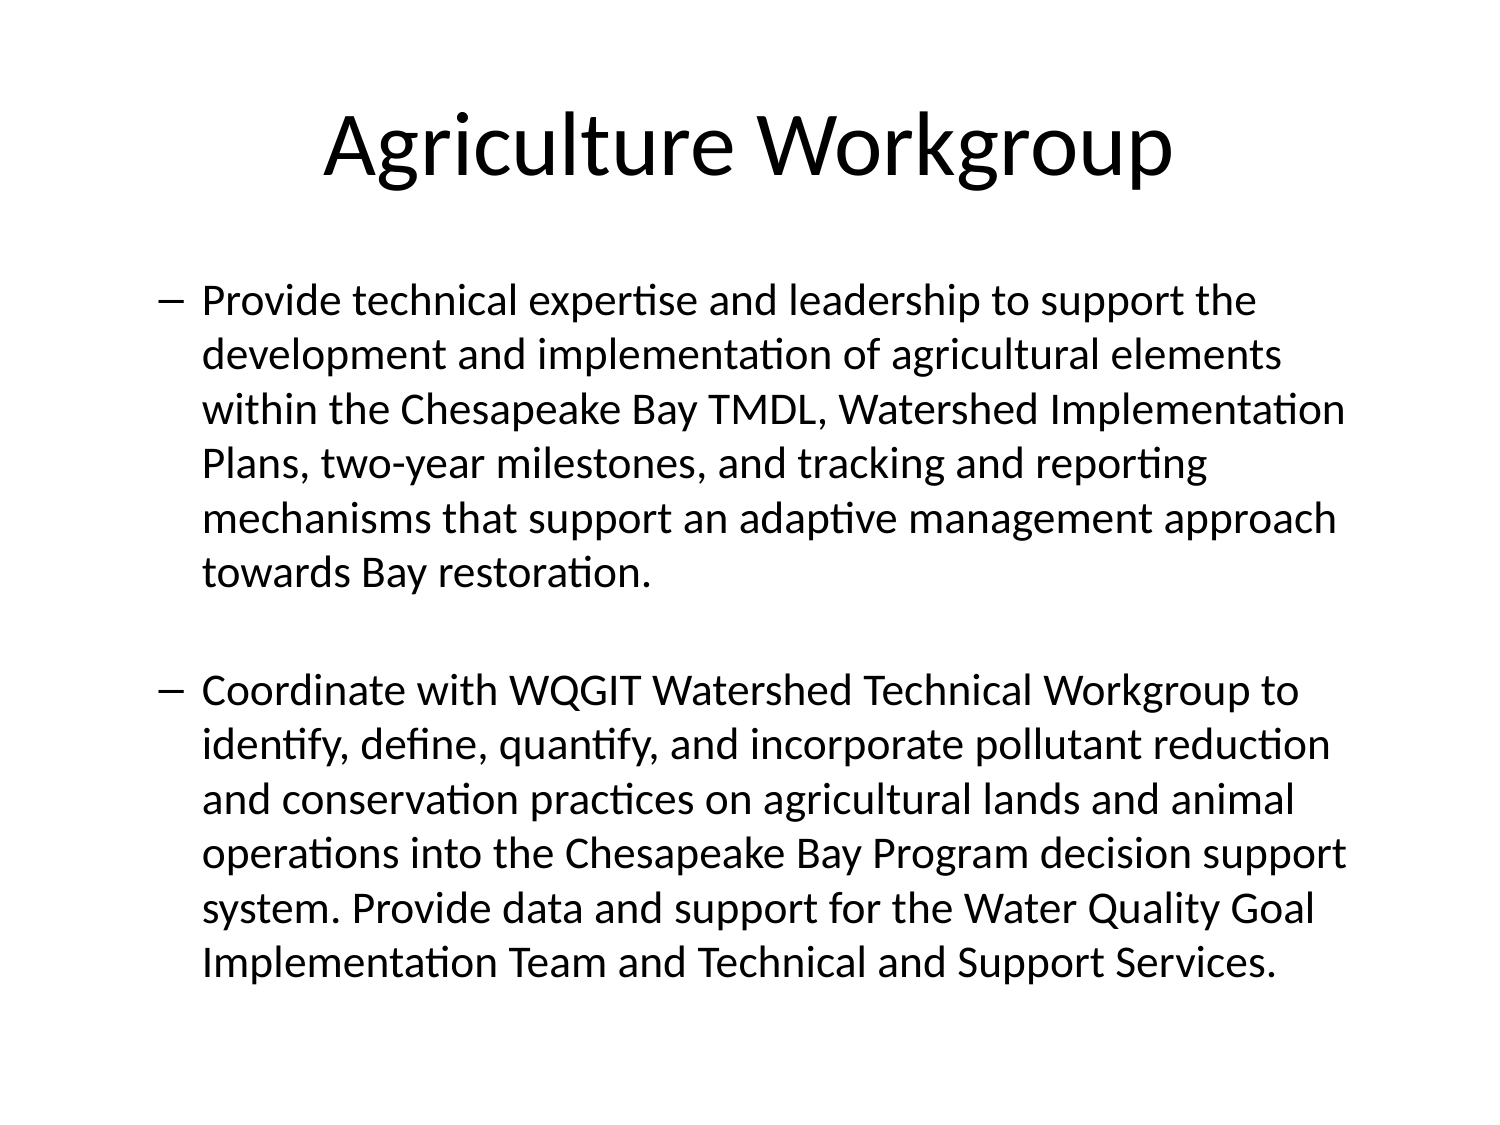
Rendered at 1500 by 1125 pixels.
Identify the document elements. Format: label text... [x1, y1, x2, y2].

title Agriculture Workgroup [75, 45, 1425, 233]
list Provide technical expertise and leadership to support the development and implementation of agricultural elements within the Chesapeake Bay TMDL, Watershed Implementation Plans, two-year milestones, and tracking and reporting mechanisms that support an adaptive management approach towards Bay restoration. Coordinate with WQGIT Watershed Technical Workgroup to identify, define, quantify, and incorporate pollutant reduction and conservation practices on agricultural lands and animal operations into the Chesapeake Bay Program decision support system. Provide data and support for the Water Quality Goal Implementation Team and Technical and Support Services. [75, 262, 1425, 1005]
